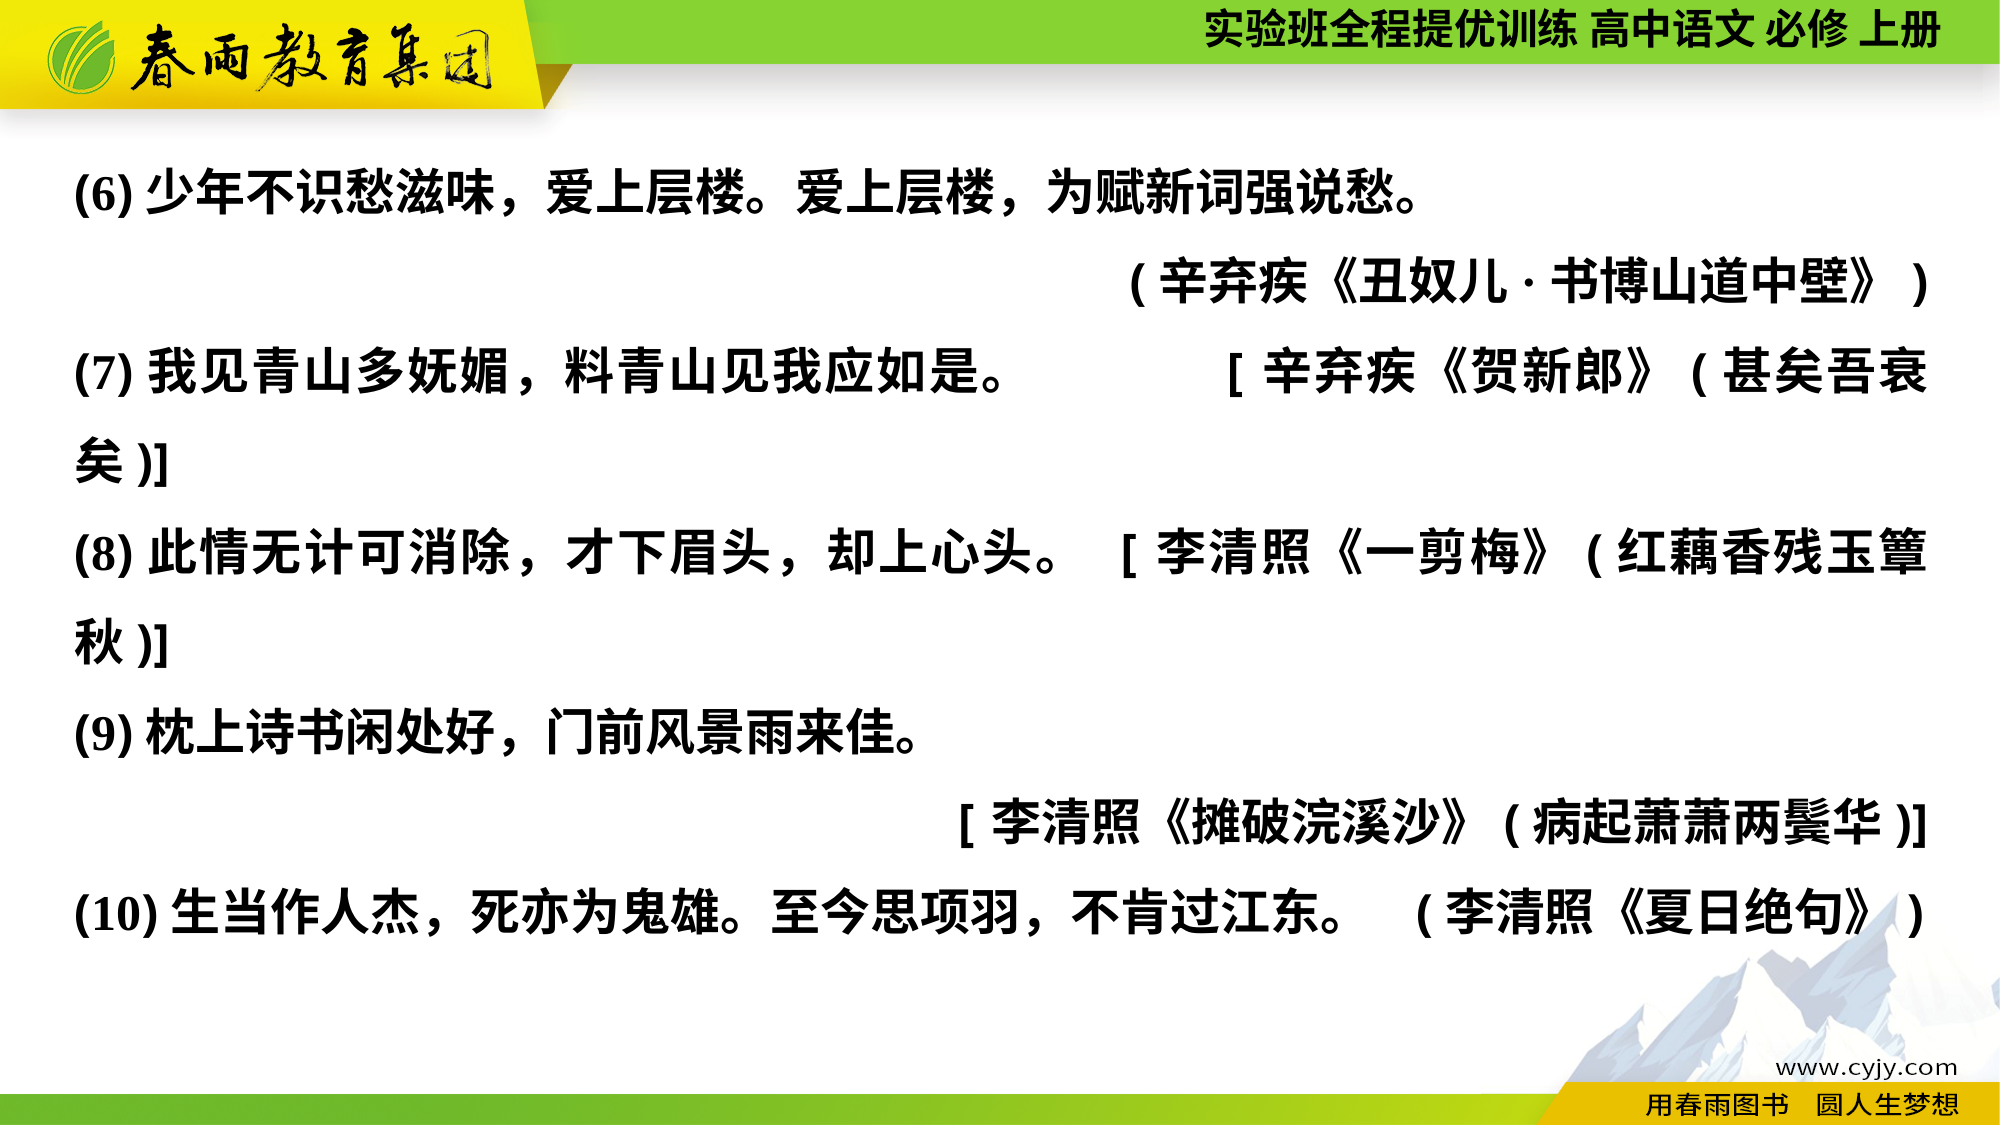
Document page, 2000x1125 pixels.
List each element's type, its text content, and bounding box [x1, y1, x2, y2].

list (6)少年不识愁滋味，爱上层楼。爱上层楼，为赋新词强说愁。 (辛弃疾《丑奴儿·书博山道中壁》) (7)我见青山多妩媚，料青山见我应如是。 [辛弃疾《贺新郎》(甚矣吾衰矣)] (8)此情无计可消除，才下眉头，却上心头。 [李清照《一剪梅》(红藕香残玉簟秋)] (9)枕上诗书闲处好，门前风景雨来佳。 [李清照《摊破浣溪沙》(病起萧萧两鬓华)] (10)生当作人杰，死亦为鬼雄。至今思项羽，不肯过江东。 (李清照《夏日绝句》) [59, 122, 1944, 774]
picture [0, 0, 2000, 1125]
